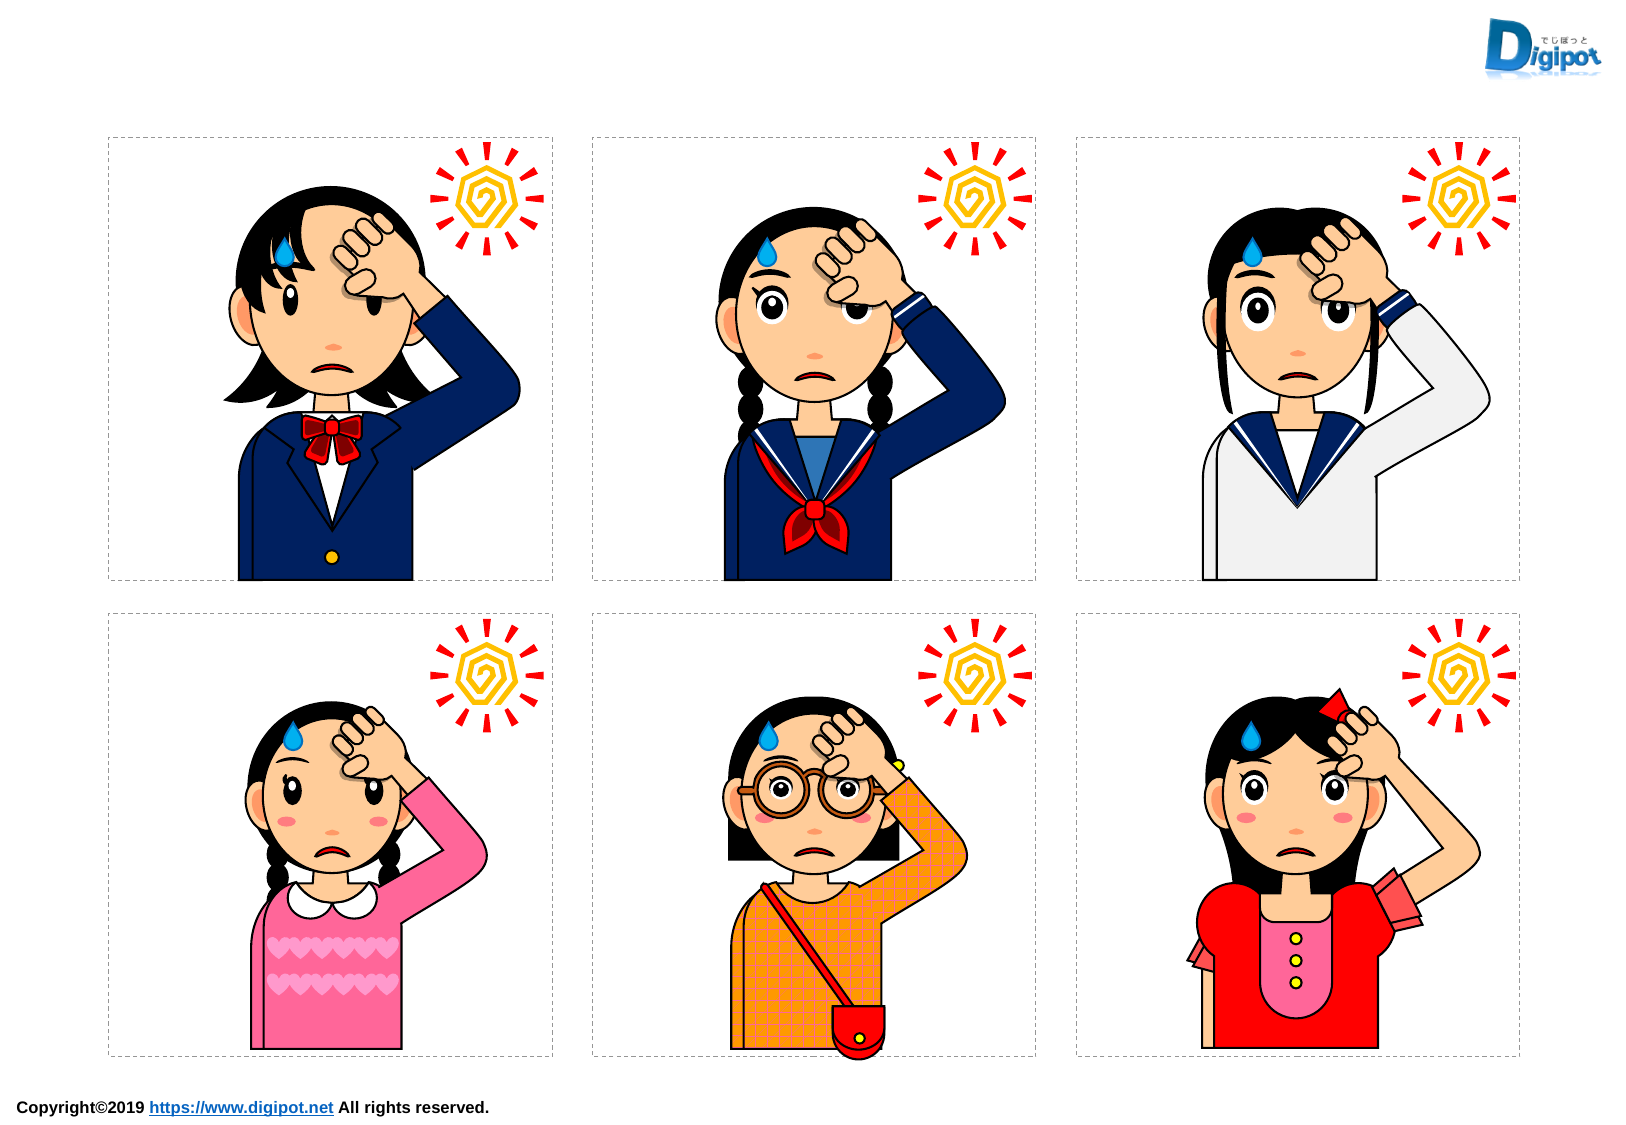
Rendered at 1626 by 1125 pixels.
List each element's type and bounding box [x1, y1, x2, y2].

text_box [717, 142, 1032, 580]
text_box [225, 142, 544, 580]
text_box [1189, 618, 1516, 1048]
text_box [1202, 142, 1516, 580]
picture [1485, 18, 1602, 82]
text_box [246, 618, 544, 1049]
text_box [723, 618, 1032, 1060]
